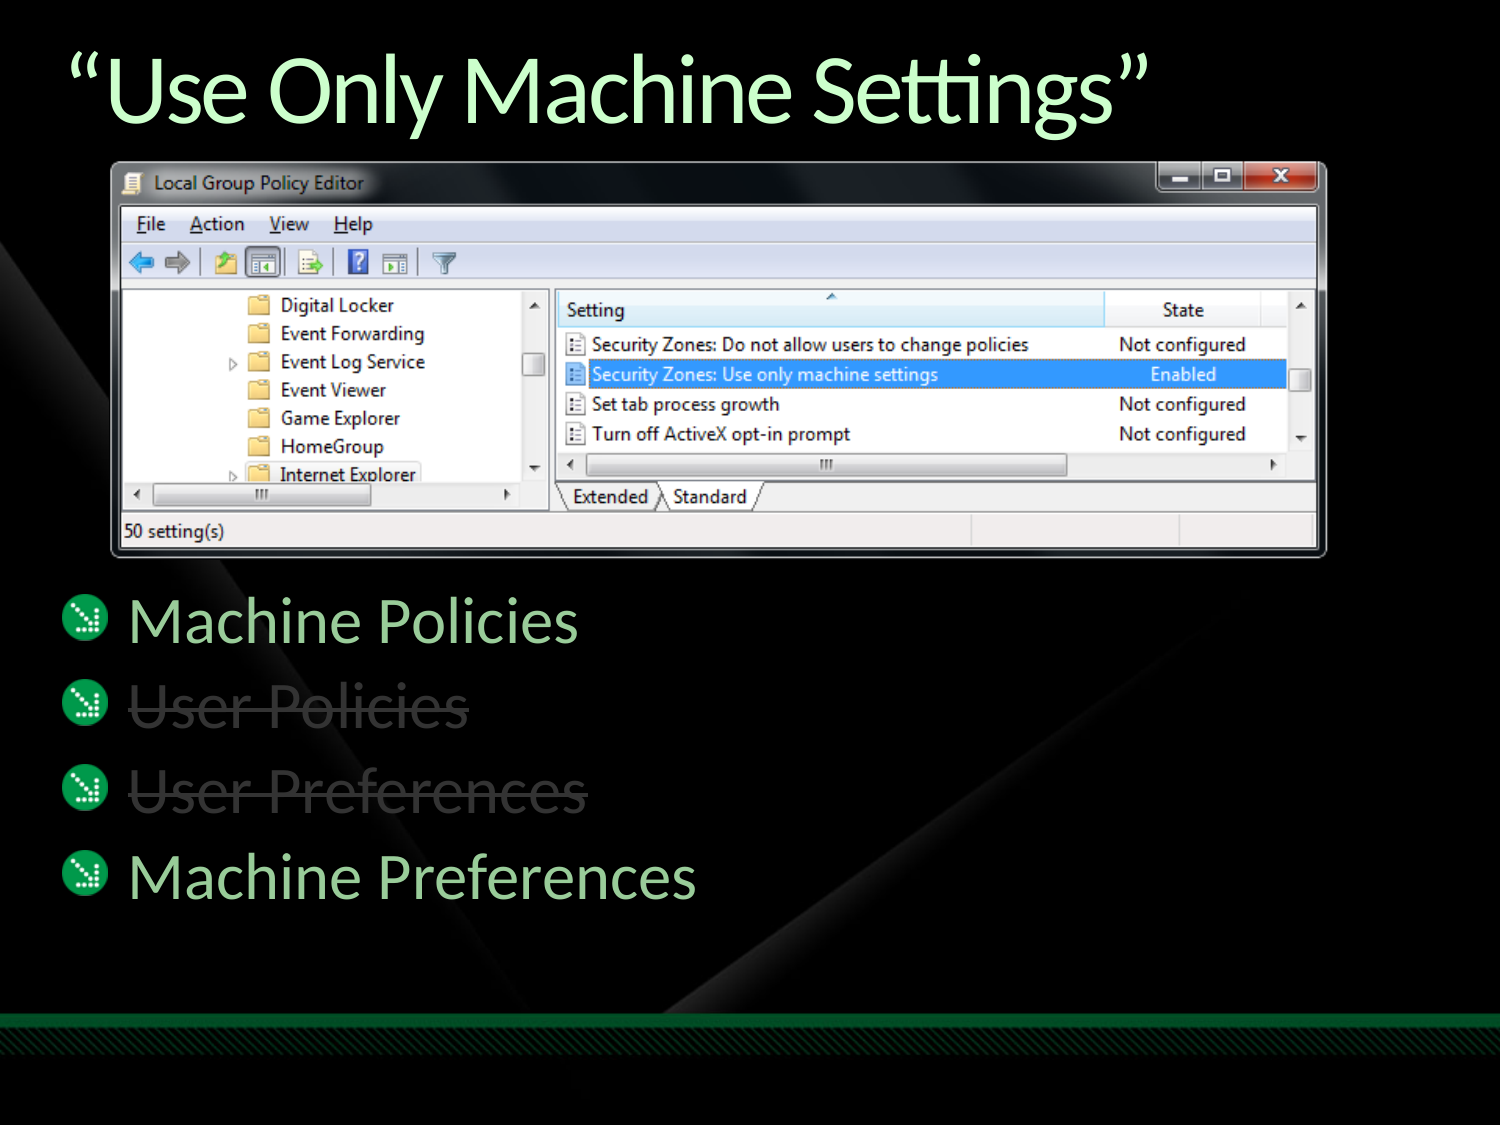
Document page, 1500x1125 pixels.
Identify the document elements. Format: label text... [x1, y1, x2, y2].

list Machine Policies User Policies User Preferences Machine Preferences [62, 585, 1438, 980]
title “Use Only Machine Settings” [62, 37, 1438, 147]
picture [0, 0, 1500, 1125]
